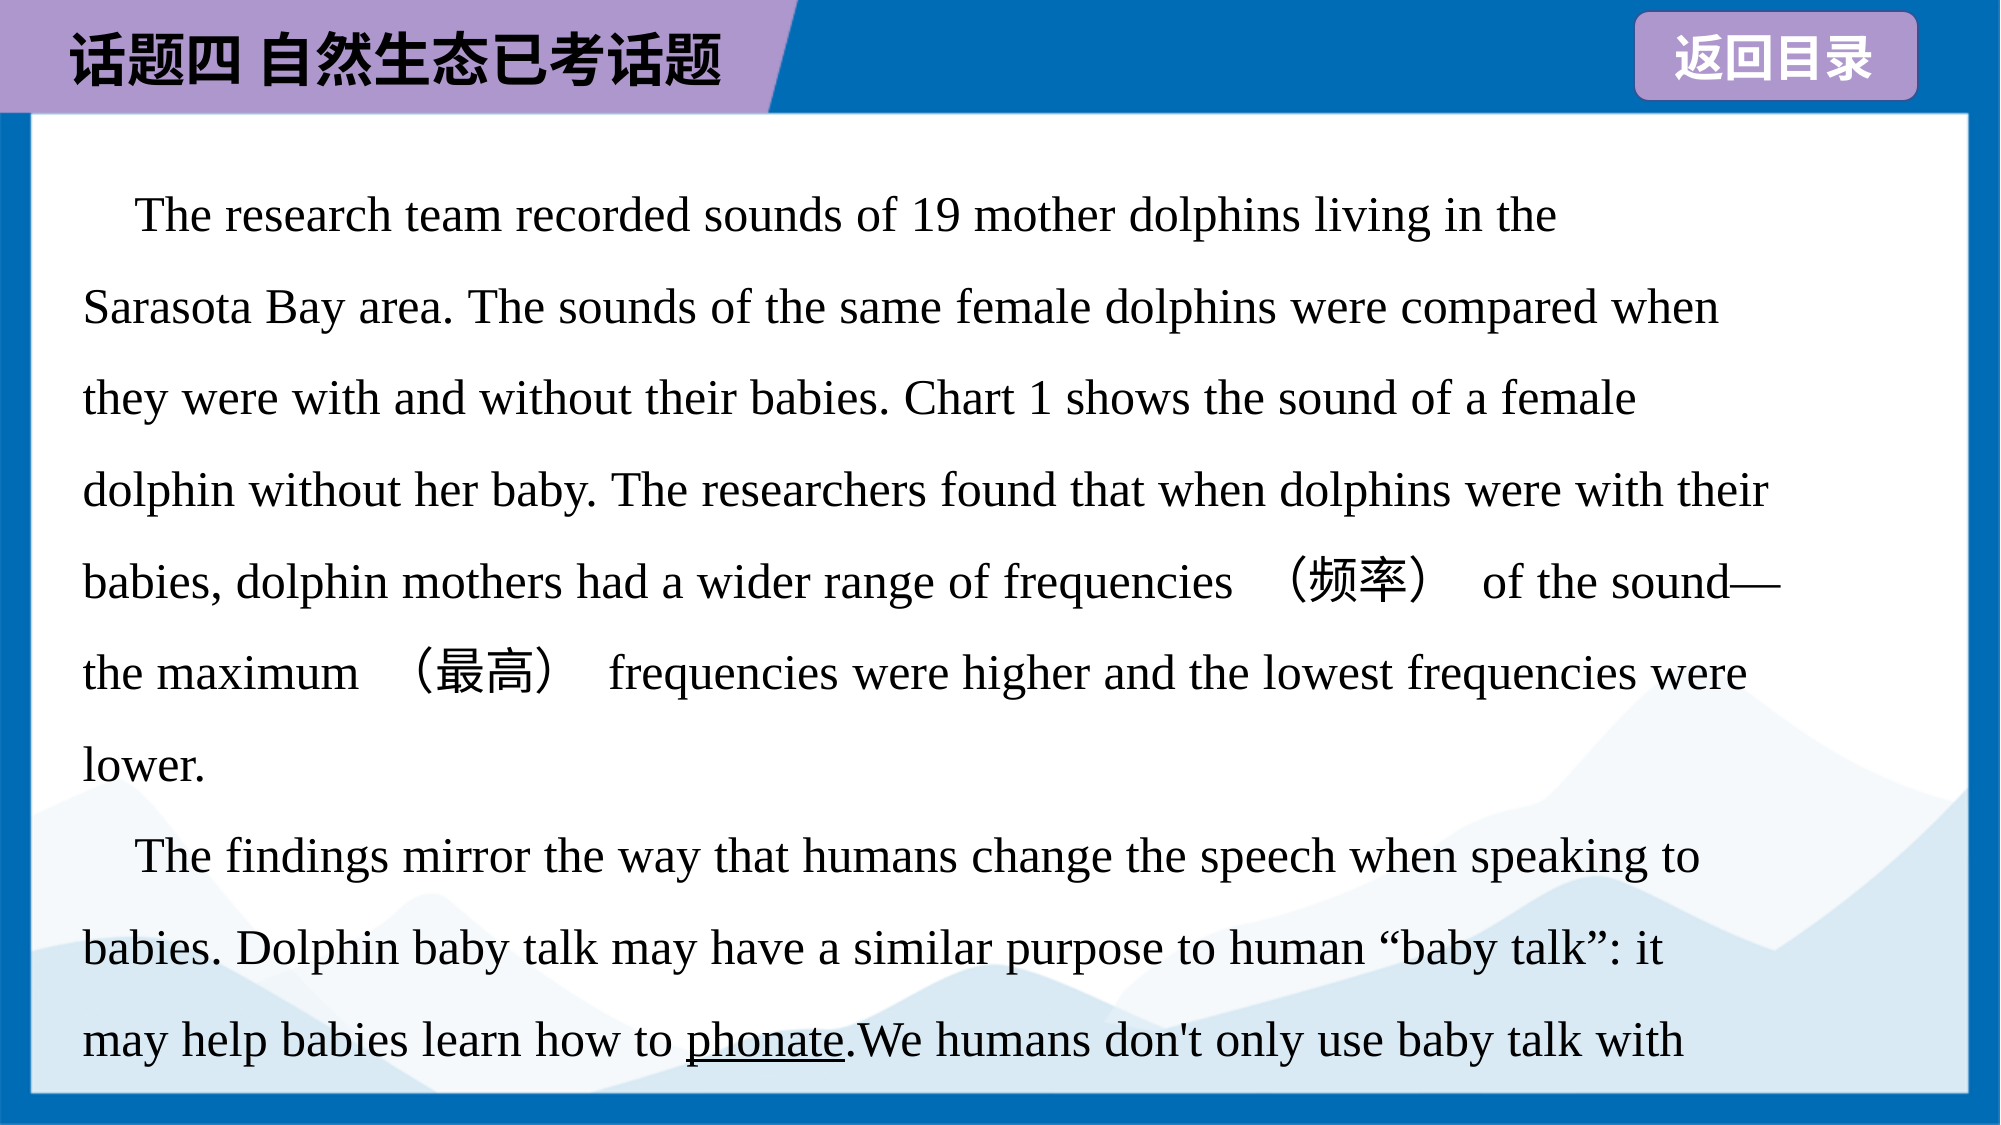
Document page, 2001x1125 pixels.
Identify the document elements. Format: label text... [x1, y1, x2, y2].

picture [0, 0, 2000, 1125]
text_box The research team recorded sounds of 19 mother dolphins living in the Sarasota Bay area. The sounds of the same female dolphins were compared when they were with and without their babies. Chart 1 shows the sound of a female dolphin without her baby. The researchers found that when dolphins were with their babies, dolphin mothers had a wider range of frequencies （频率） of the sound— the maximum （最高） frequencies were higher and the lowest frequencies were lower. The findings mirror the way that humans change the speech when speaking to babies. Dolphin baby talk may have a similar purpose to human “baby talk”: it may help babies learn how to phonate.We humans don't only use baby talk with [82, 149, 1917, 1067]
